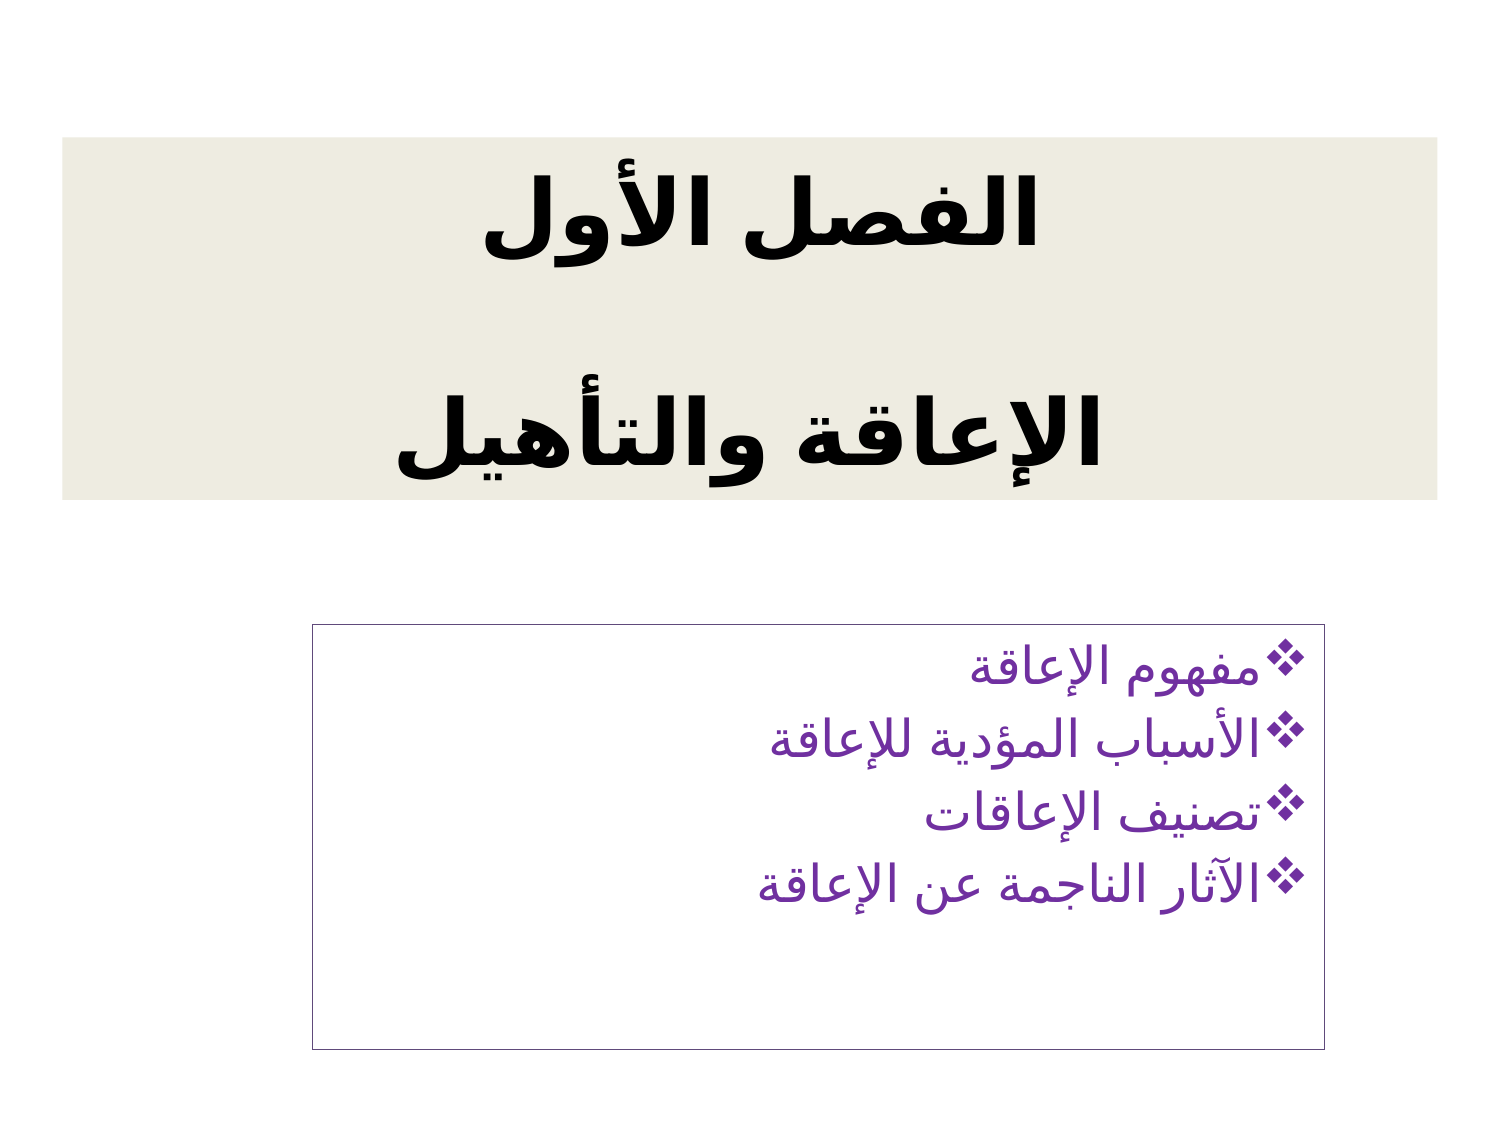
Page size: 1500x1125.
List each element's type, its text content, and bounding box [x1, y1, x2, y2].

subtitle مفهوم الإعاقة الأسباب المؤدية للإعاقة تصنيف الإعاقات الآثار الناجمة عن الإعاقة [312, 624, 1325, 1050]
title الفصل الأول الإعاقة والتأهيل [62, 137, 1438, 500]
